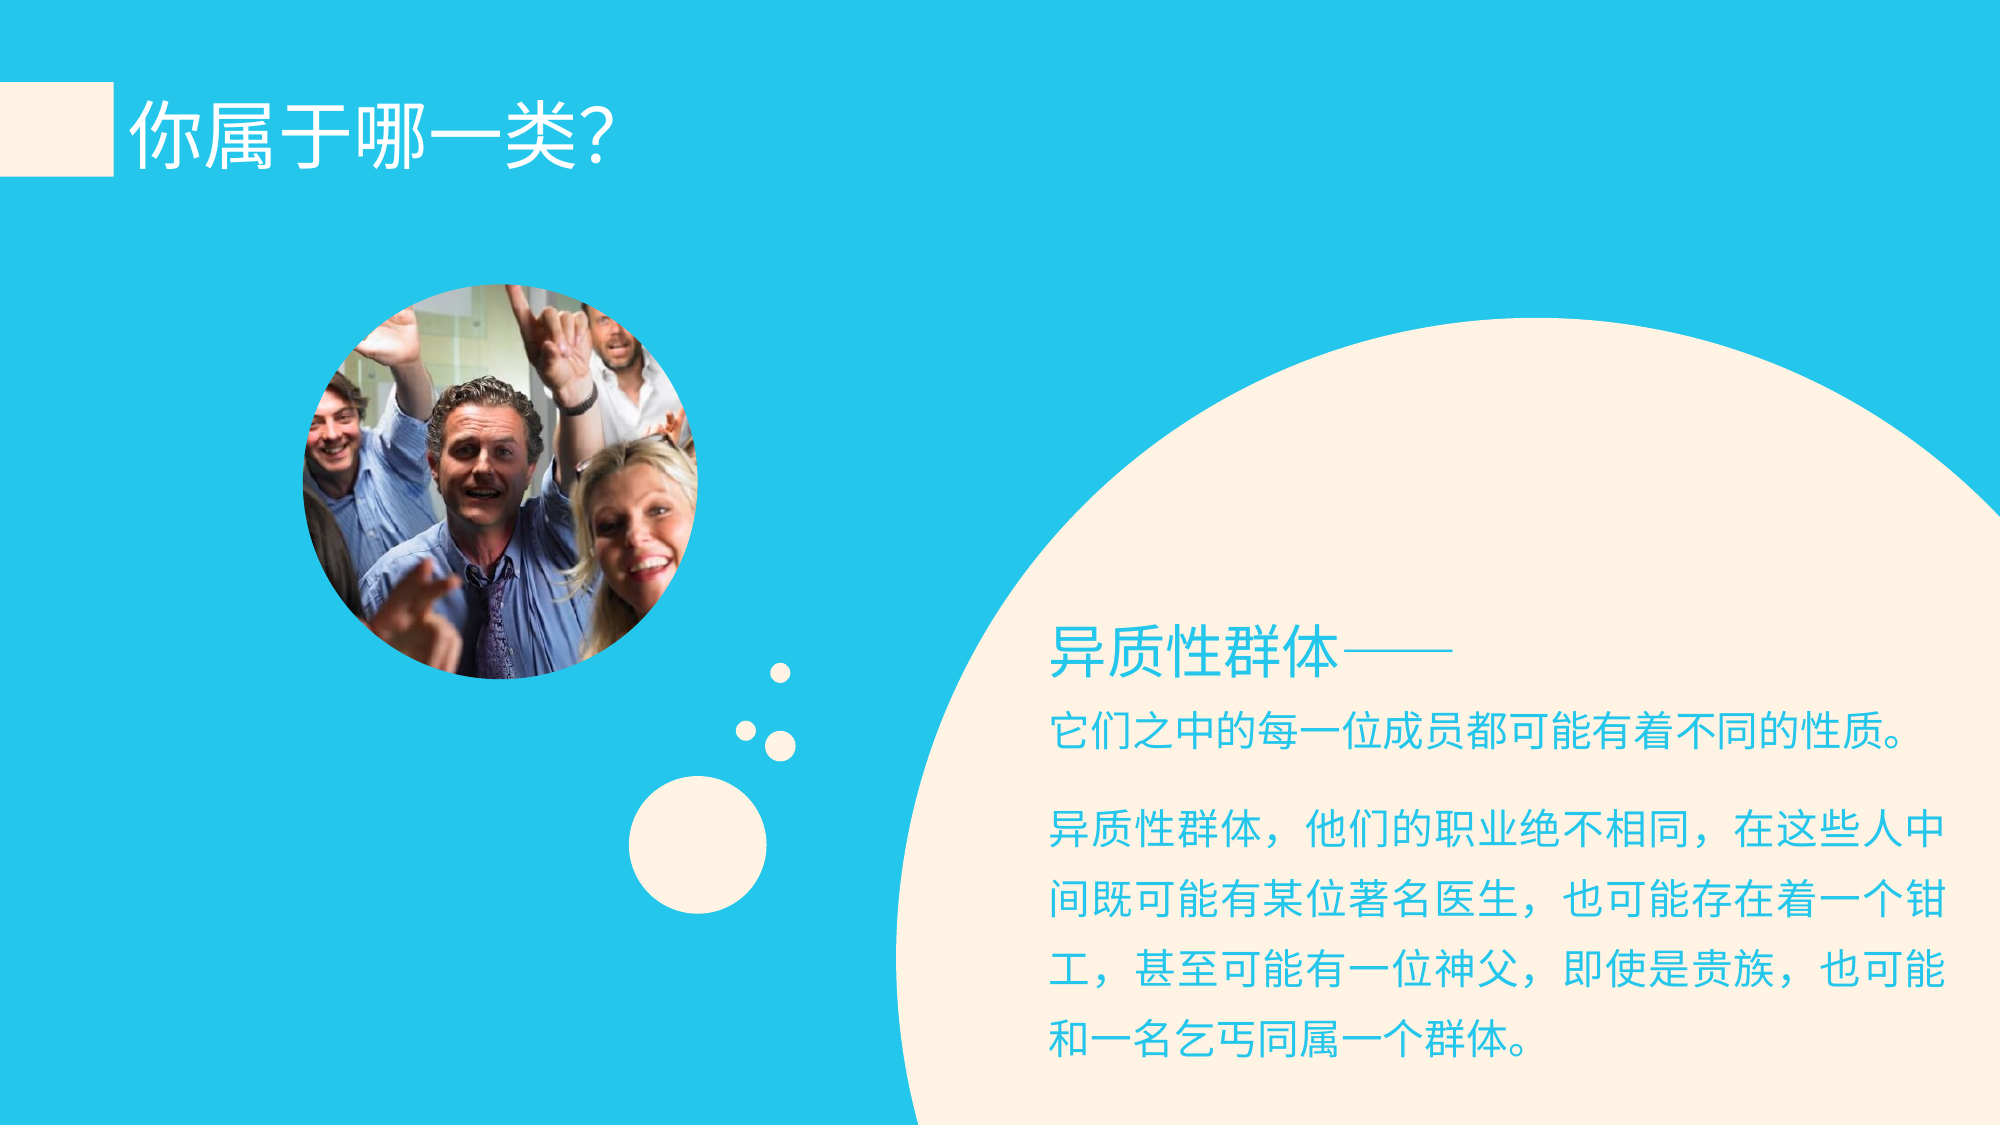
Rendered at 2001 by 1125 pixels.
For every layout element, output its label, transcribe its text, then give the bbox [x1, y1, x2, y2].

picture [302, 284, 698, 680]
text_box [627, 775, 768, 915]
text_box 你属于哪一类？ [113, 81, 1004, 187]
text_box [769, 661, 792, 684]
text_box [0, 81, 113, 178]
text_box 异质性群体—— 它们之中的每一位成员都可能有着不同的性质。 异质性群体，他们的职业绝不相同，在这些人中间既可能有某位著名医生，也可能存在着一个钳工，甚至可能有一位神父，即使是贵族，也可能和一名乞丐同属一个群体。 [1034, 579, 1962, 1070]
text_box [895, 316, 2000, 1125]
text_box [763, 729, 797, 763]
text_box [734, 719, 757, 742]
